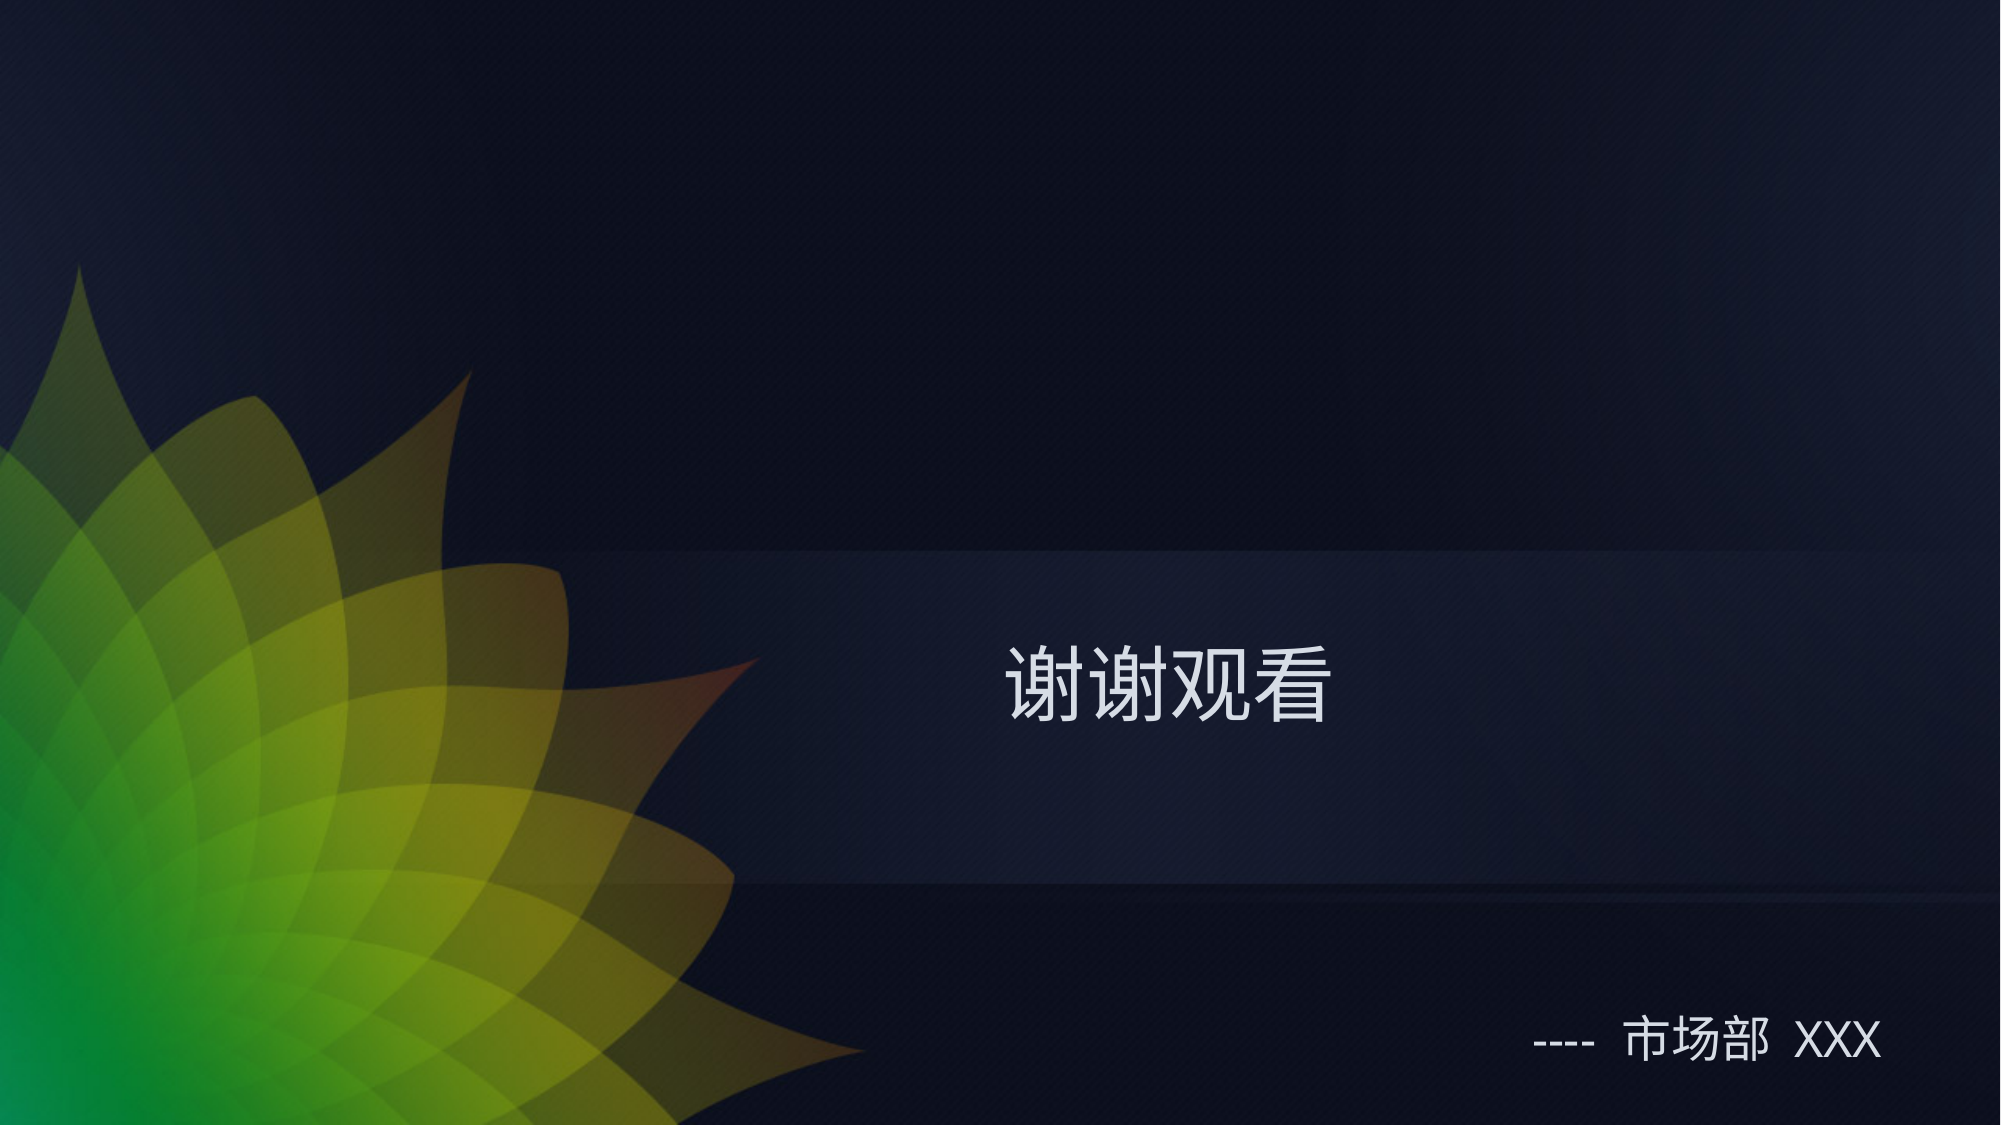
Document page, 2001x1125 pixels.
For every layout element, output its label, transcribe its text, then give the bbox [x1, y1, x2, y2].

picture [0, 0, 2001, 1125]
list ---- 市场部 XXX [1504, 1007, 1980, 1094]
title 谢谢观看 [987, 633, 1703, 787]
